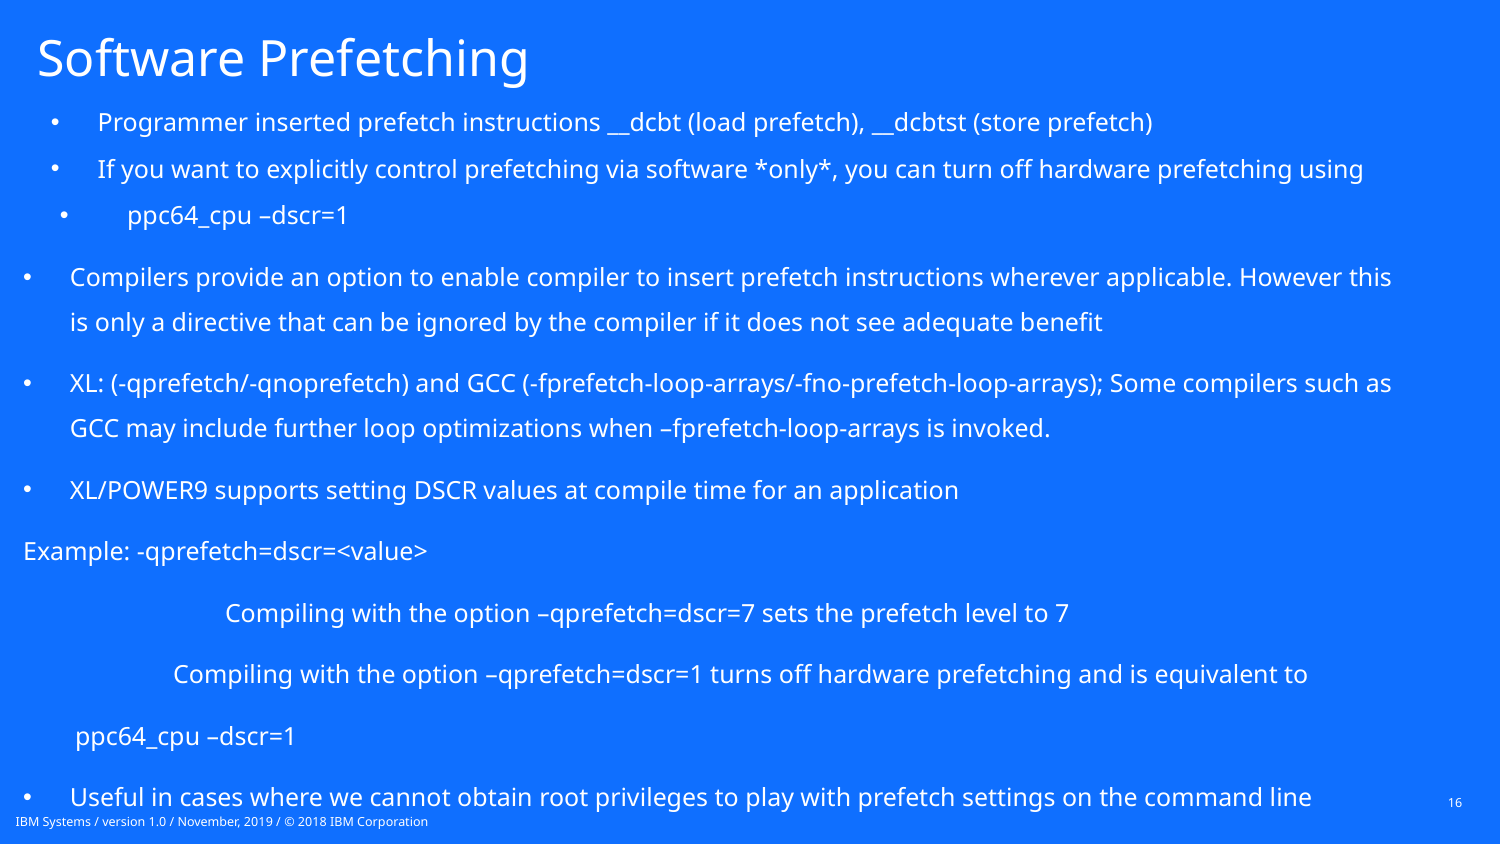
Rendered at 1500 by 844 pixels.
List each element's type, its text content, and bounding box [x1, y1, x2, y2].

slide_number 16 [1125, 791, 1463, 815]
title Software Prefetching [37, 33, 696, 106]
list Programmer inserted prefetch instructions __dcbt (load prefetch), __dcbtst (store prefetch) If you want to explicitly control prefetching via software *only*, you can turn off hardware prefetching using ppc64_cpu –dscr=1 Compilers provide an option to enable compiler to insert prefetch instructions wherever applicable. However this is only a directive that can be ignored by the compiler if it does not see adequate benefit XL: (-qprefetch/-qnoprefetch) and GCC (-fprefetch-loop-arrays/-fno-prefetch-loop-arrays); Some compilers such as GCC may include further loop optimizations when –fprefetch-loop-arrays is invoked. XL/POWER9 supports setting DSCR values at compile time for an application Example: -qprefetch=dscr=<value> Compiling with the option –qprefetch=dscr=7 sets the prefetch level to 7 Compiling with the option –qprefetch=dscr=1 turns off hardware prefetching and is equivalent to ppc64_cpu –dscr=1 Useful in cases where we cannot obtain root privileges to play with prefetch settings on the command line [23, 106, 1405, 695]
text_box IBM Systems / version 1.0 / November, 2019 / © 2018 IBM Corporation [15, 810, 1066, 833]
